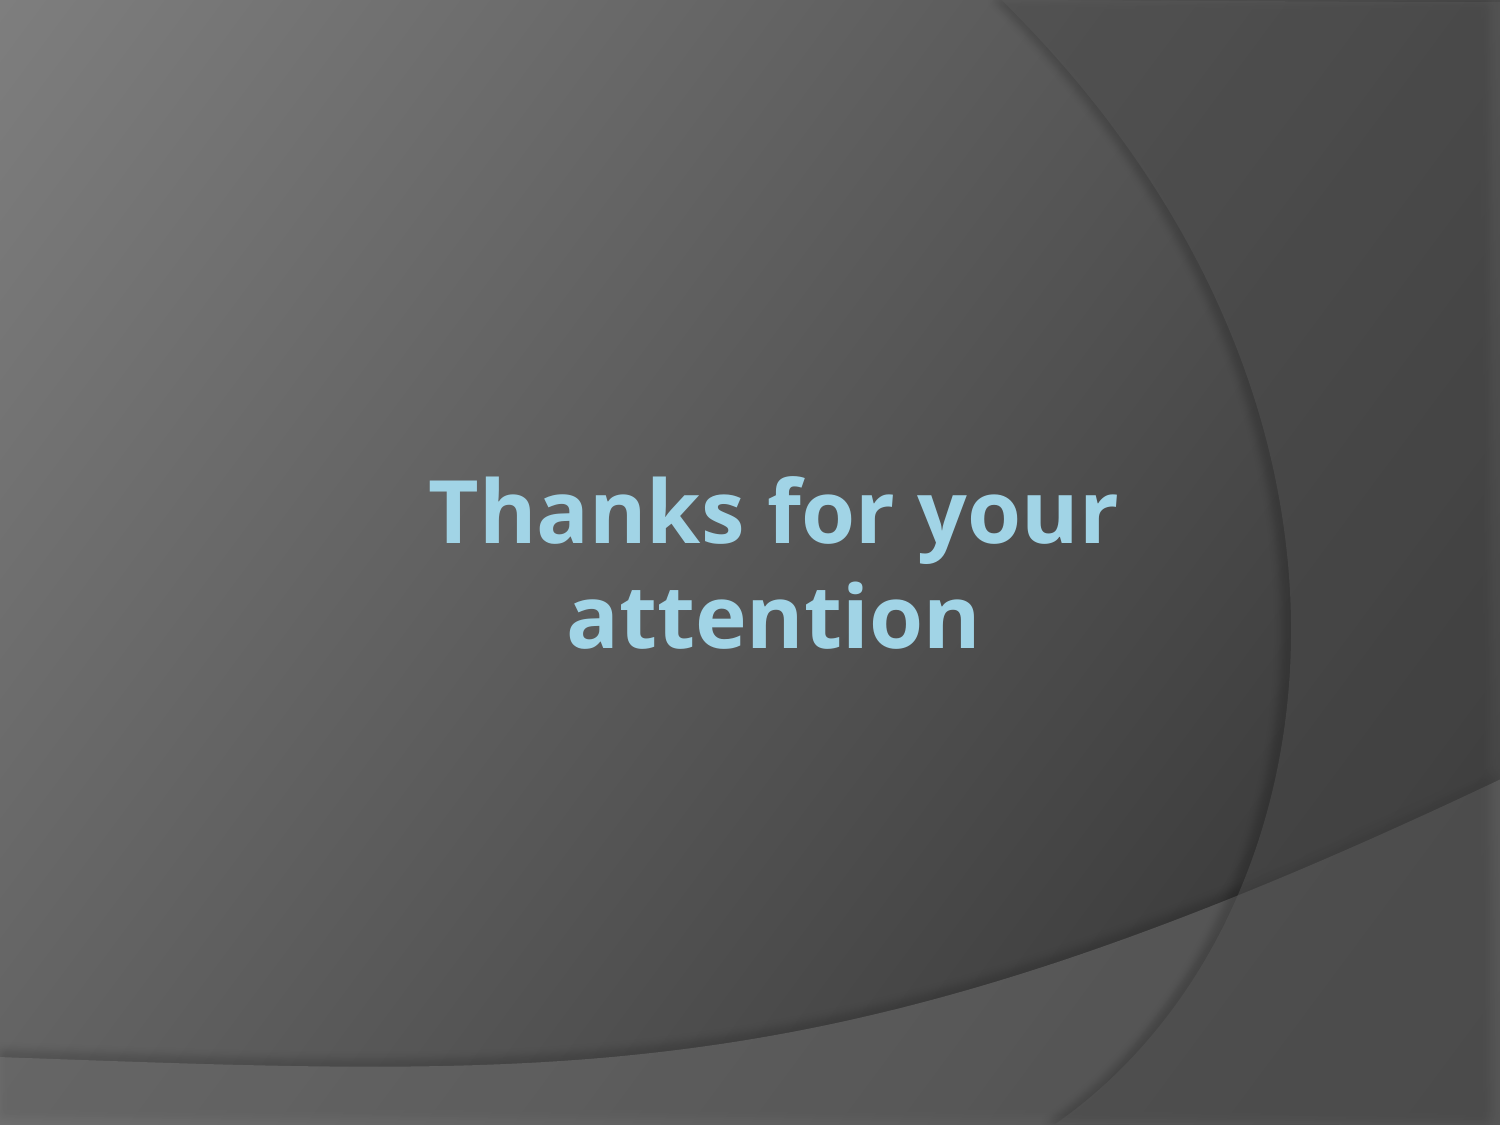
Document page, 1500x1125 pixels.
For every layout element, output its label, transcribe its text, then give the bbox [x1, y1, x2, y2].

title Thanks for your attention [230, 456, 1318, 756]
